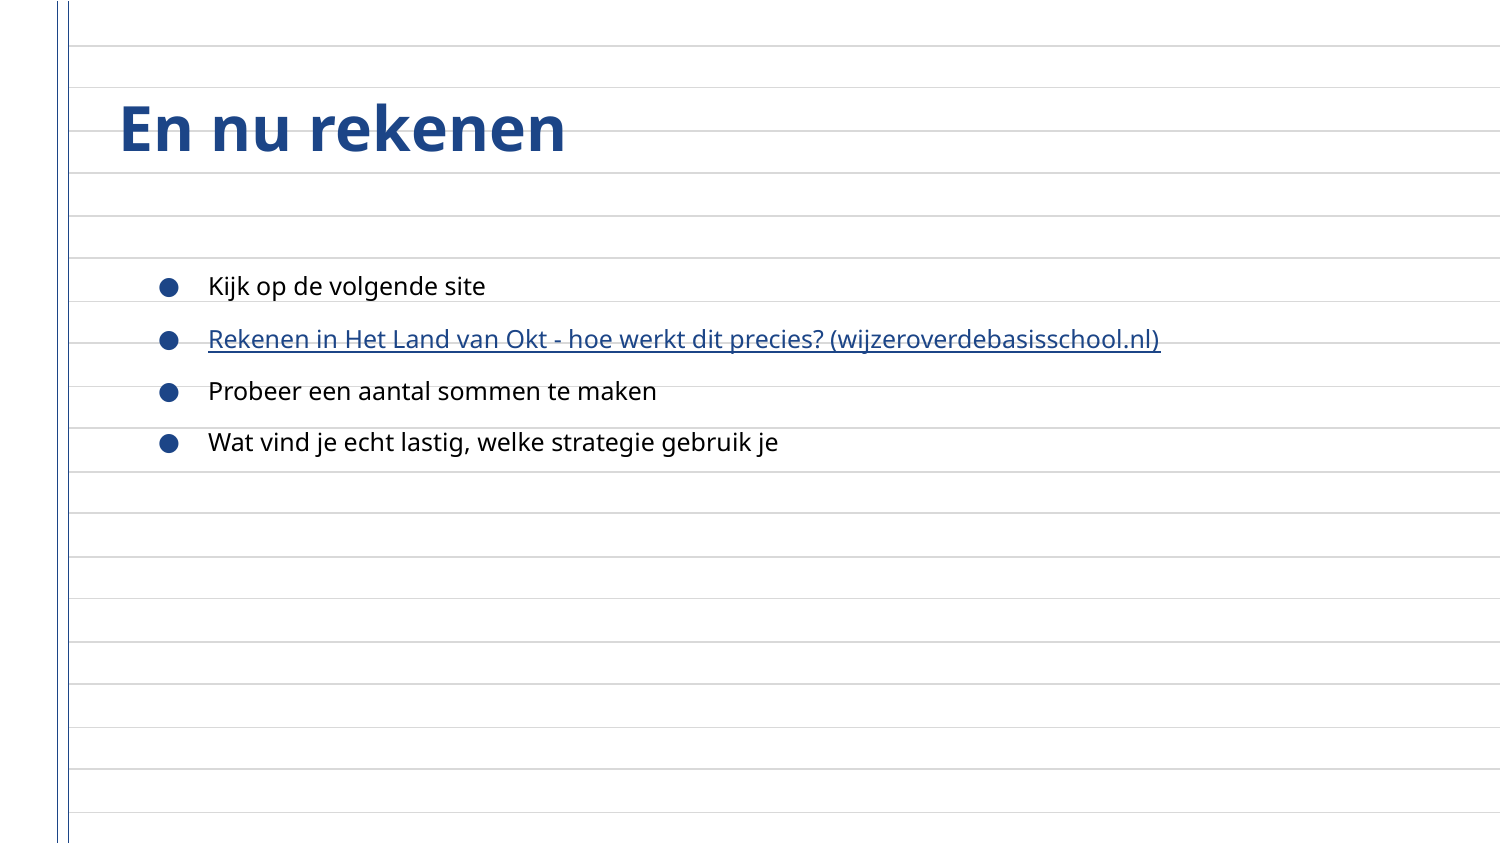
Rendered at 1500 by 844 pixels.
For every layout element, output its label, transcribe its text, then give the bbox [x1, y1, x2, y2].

title En nu rekenen [118, 88, 1382, 148]
list Kijk op de volgende site Rekenen in Het Land van Okt - hoe werkt dit precies? (wijzeroverdebasisschool.nl) Probeer een aantal sommen te maken Wat vind je echt lastig, welke strategie gebruik je [118, 204, 1382, 769]
